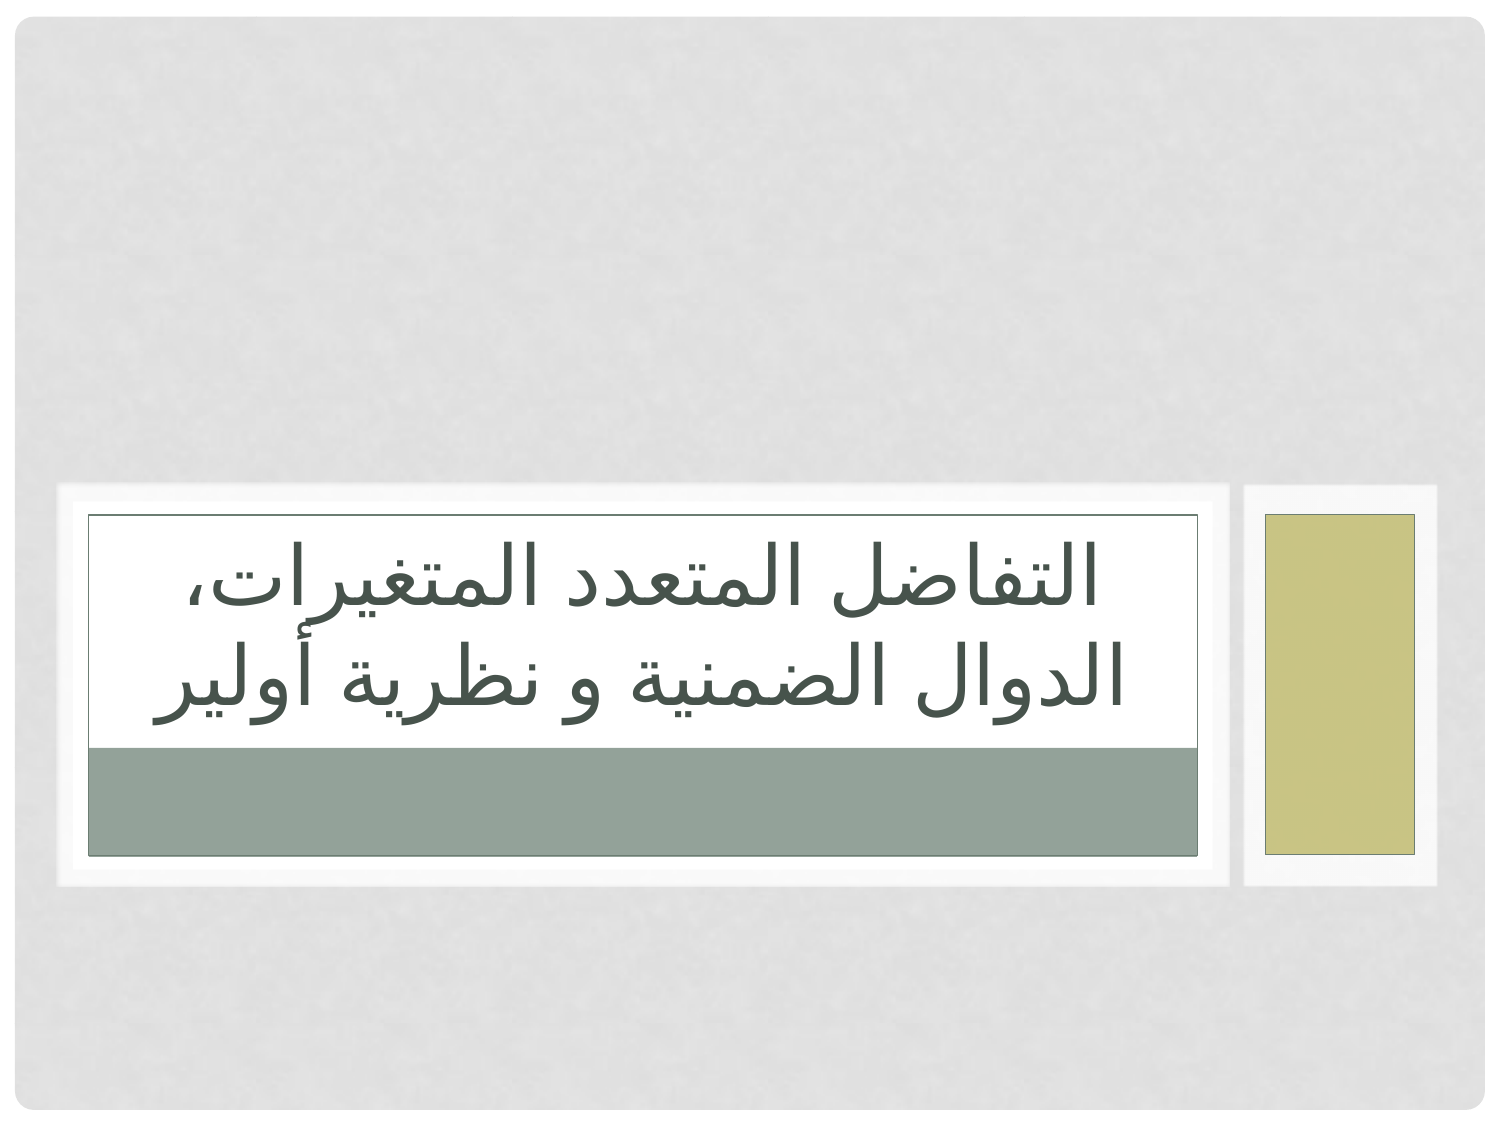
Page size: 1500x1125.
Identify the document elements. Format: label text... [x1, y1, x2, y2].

title التفاضل المتعدد المتغيرات، الدوال الضمنية و نظرية أولير [99, 529, 1187, 730]
